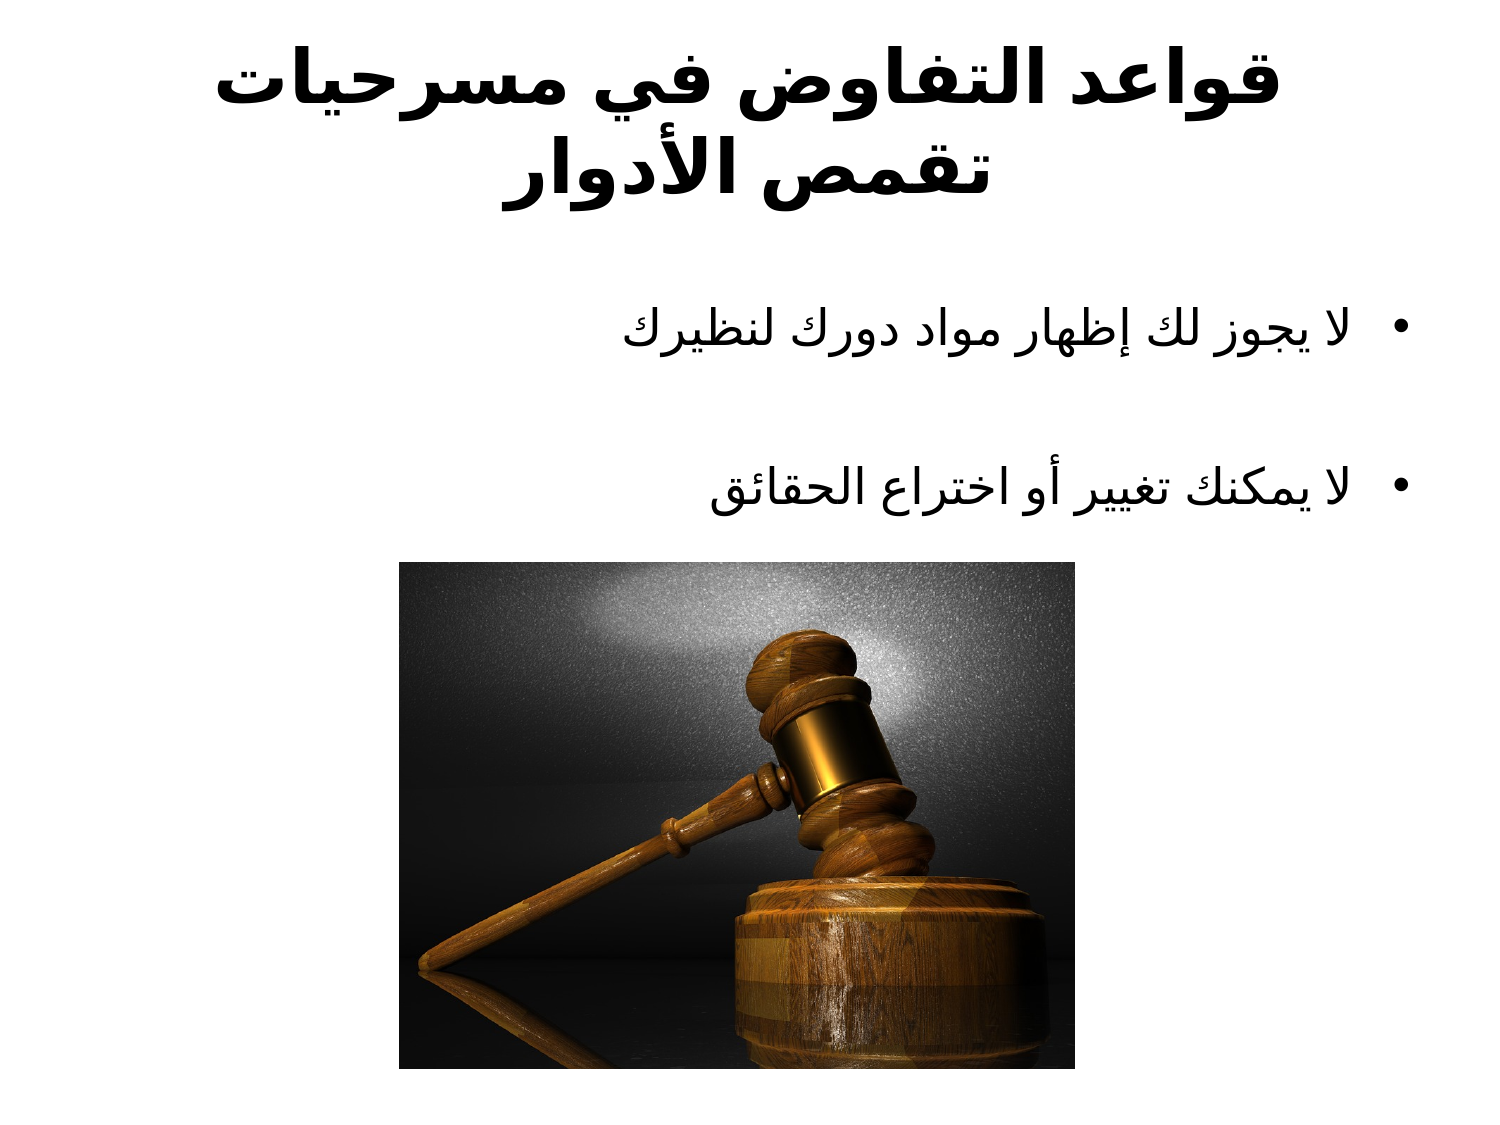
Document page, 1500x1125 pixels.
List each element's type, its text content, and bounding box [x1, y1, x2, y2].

title قواعد التفاوض في مسرحيات تقمص الأدوار [75, 24, 1425, 213]
picture [399, 562, 1076, 1069]
list لا يجوز لك إظهار مواد دورك لنظيرك لا يمكنك تغيير أو اختراع الحقائق [75, 287, 1425, 1030]
